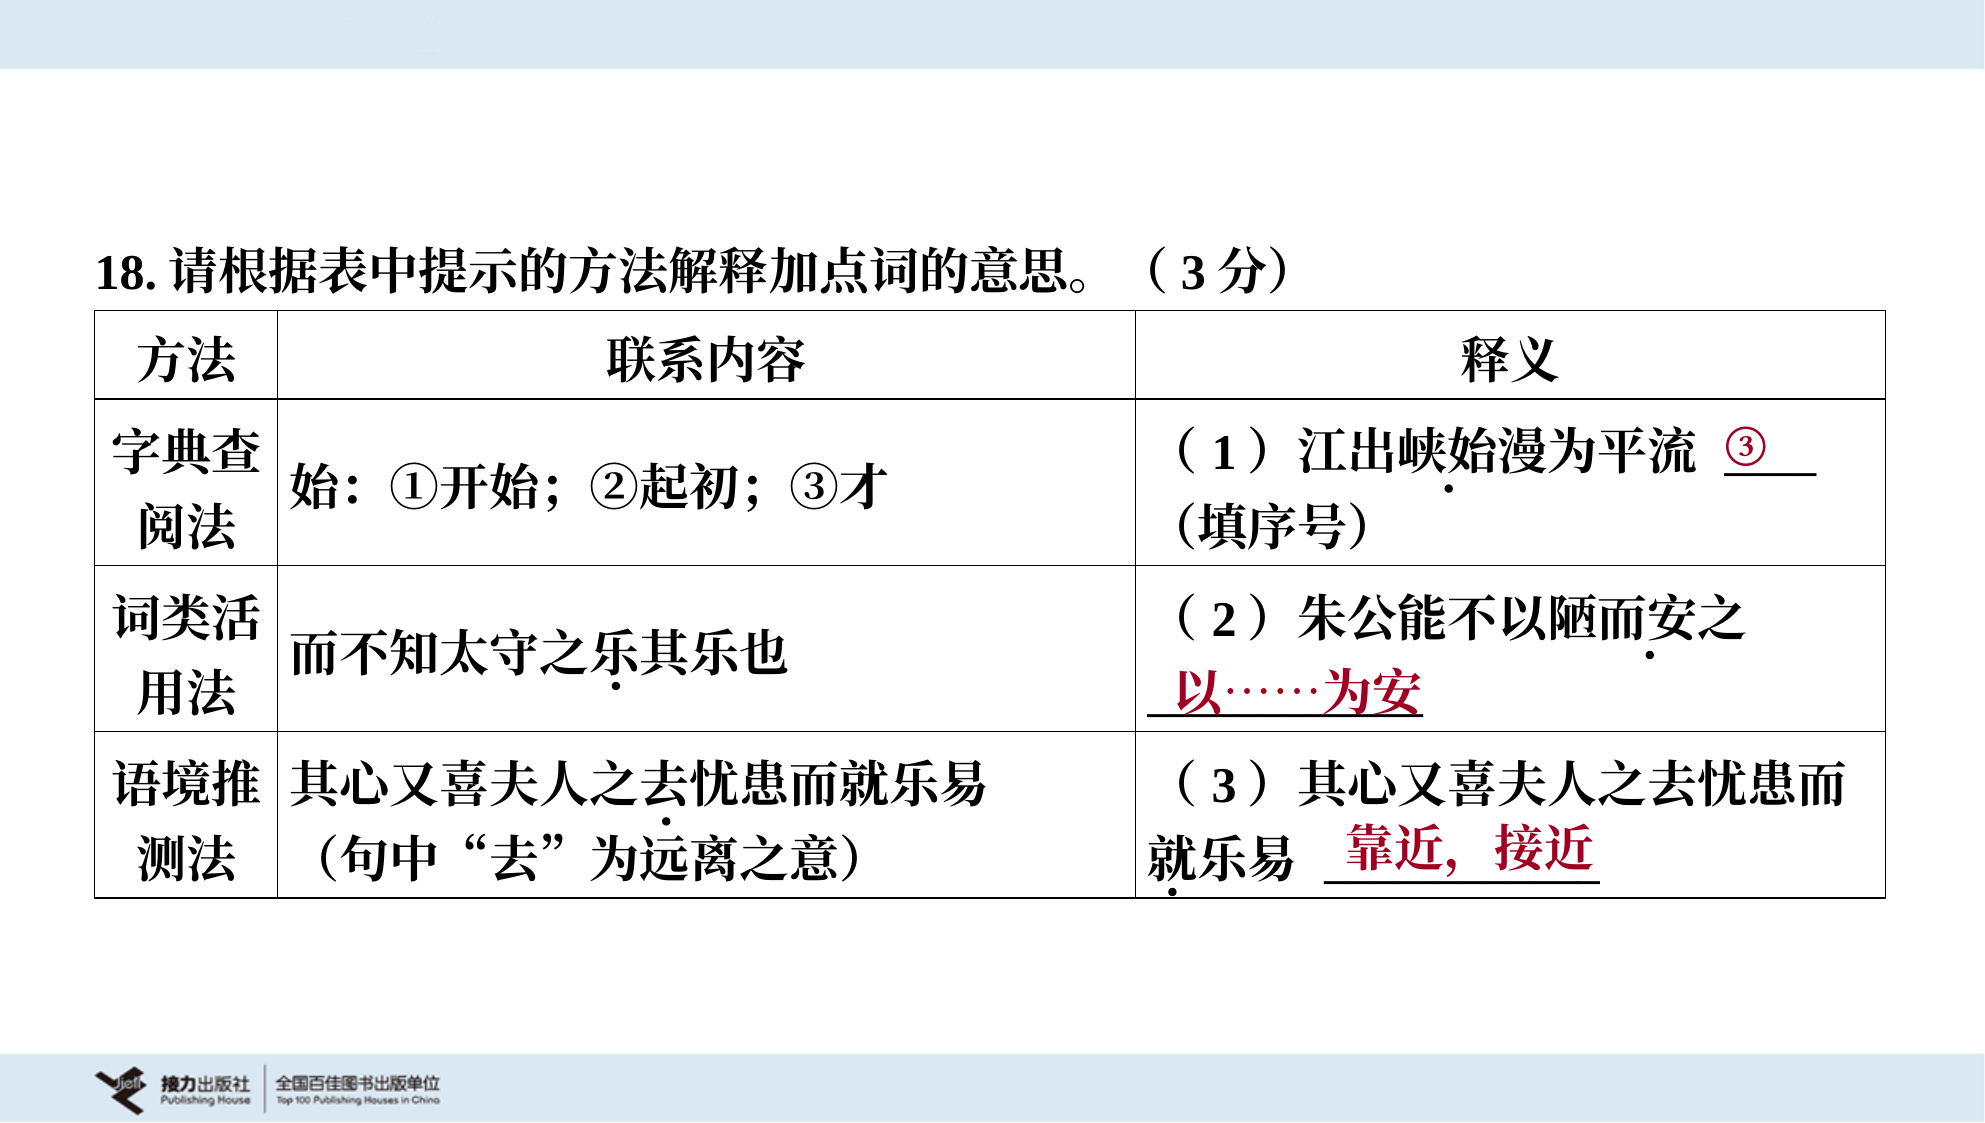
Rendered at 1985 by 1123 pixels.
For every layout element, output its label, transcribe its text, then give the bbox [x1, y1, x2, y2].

table_cell 词类活 用法 [95, 566, 277, 731]
table_header 方法 [95, 311, 277, 398]
text_box [662, 817, 671, 826]
table_cell 其心又喜夫人之去忧患而就乐易 （句中“去”为远离之意） [278, 732, 1135, 897]
table_header 释义 [1136, 311, 1885, 398]
text_box 以……为安 [1154, 632, 1442, 733]
table_cell 语境推 测法 [95, 732, 277, 897]
table_header 联系内容 [278, 311, 1135, 398]
text_box [1645, 650, 1654, 660]
text_box [1444, 484, 1453, 493]
table_cell （1）江出峡始漫为平流 ____ （填序号） [1136, 400, 1885, 565]
picture [0, 0, 1985, 1122]
table_cell 字典查 阅法 [95, 400, 277, 565]
table_cell （2）朱公能不以陋而安之 ____________ [1136, 566, 1885, 731]
text_box [611, 681, 621, 691]
table_cell 而不知太守之乐其乐也 [278, 566, 1135, 731]
text_box 靠近，接近 [1325, 788, 1614, 900]
text_box ③ [1702, 385, 1790, 491]
table_cell （3）其心又喜夫人之去忧患而 就乐易 ____________ [1136, 732, 1885, 897]
table_cell 始：①开始；②起初；③才 [278, 400, 1135, 565]
text_box [1168, 887, 1177, 897]
text_box 18.请根据表中提示的方法解释加点词的意思。（3分） [94, 211, 1892, 300]
